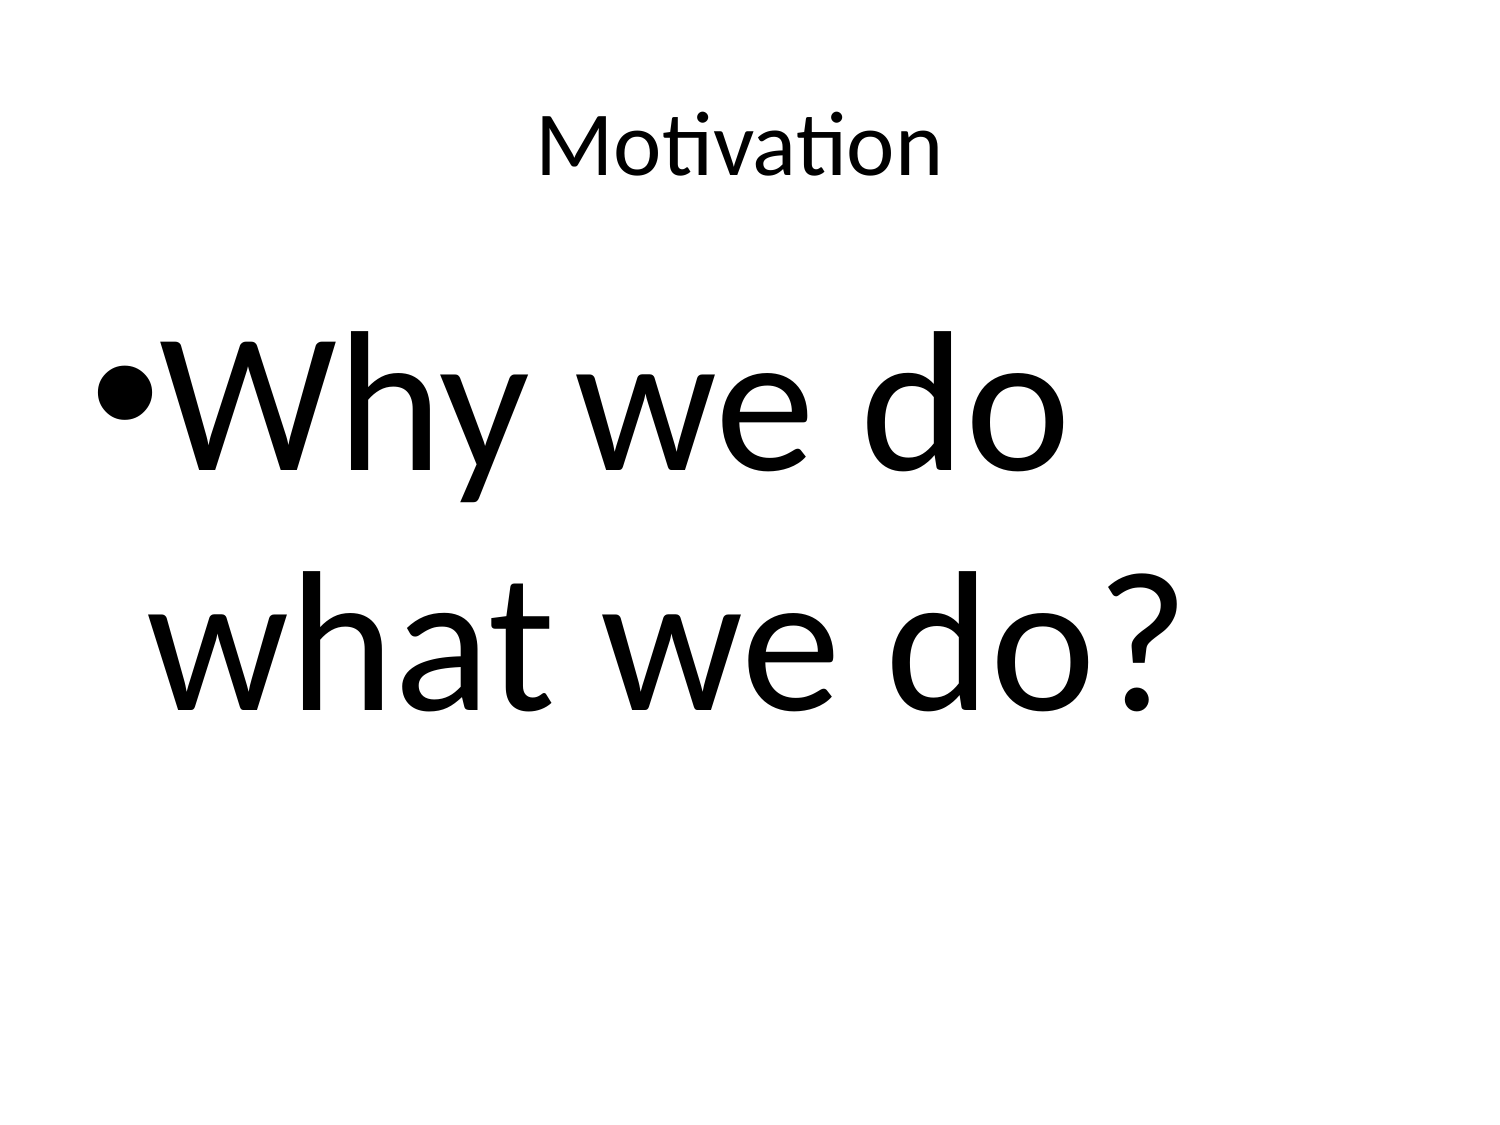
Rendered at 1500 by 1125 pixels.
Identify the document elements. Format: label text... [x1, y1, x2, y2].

list Why we do what we do? [75, 262, 1425, 1005]
title Motivation [75, 45, 1425, 233]
